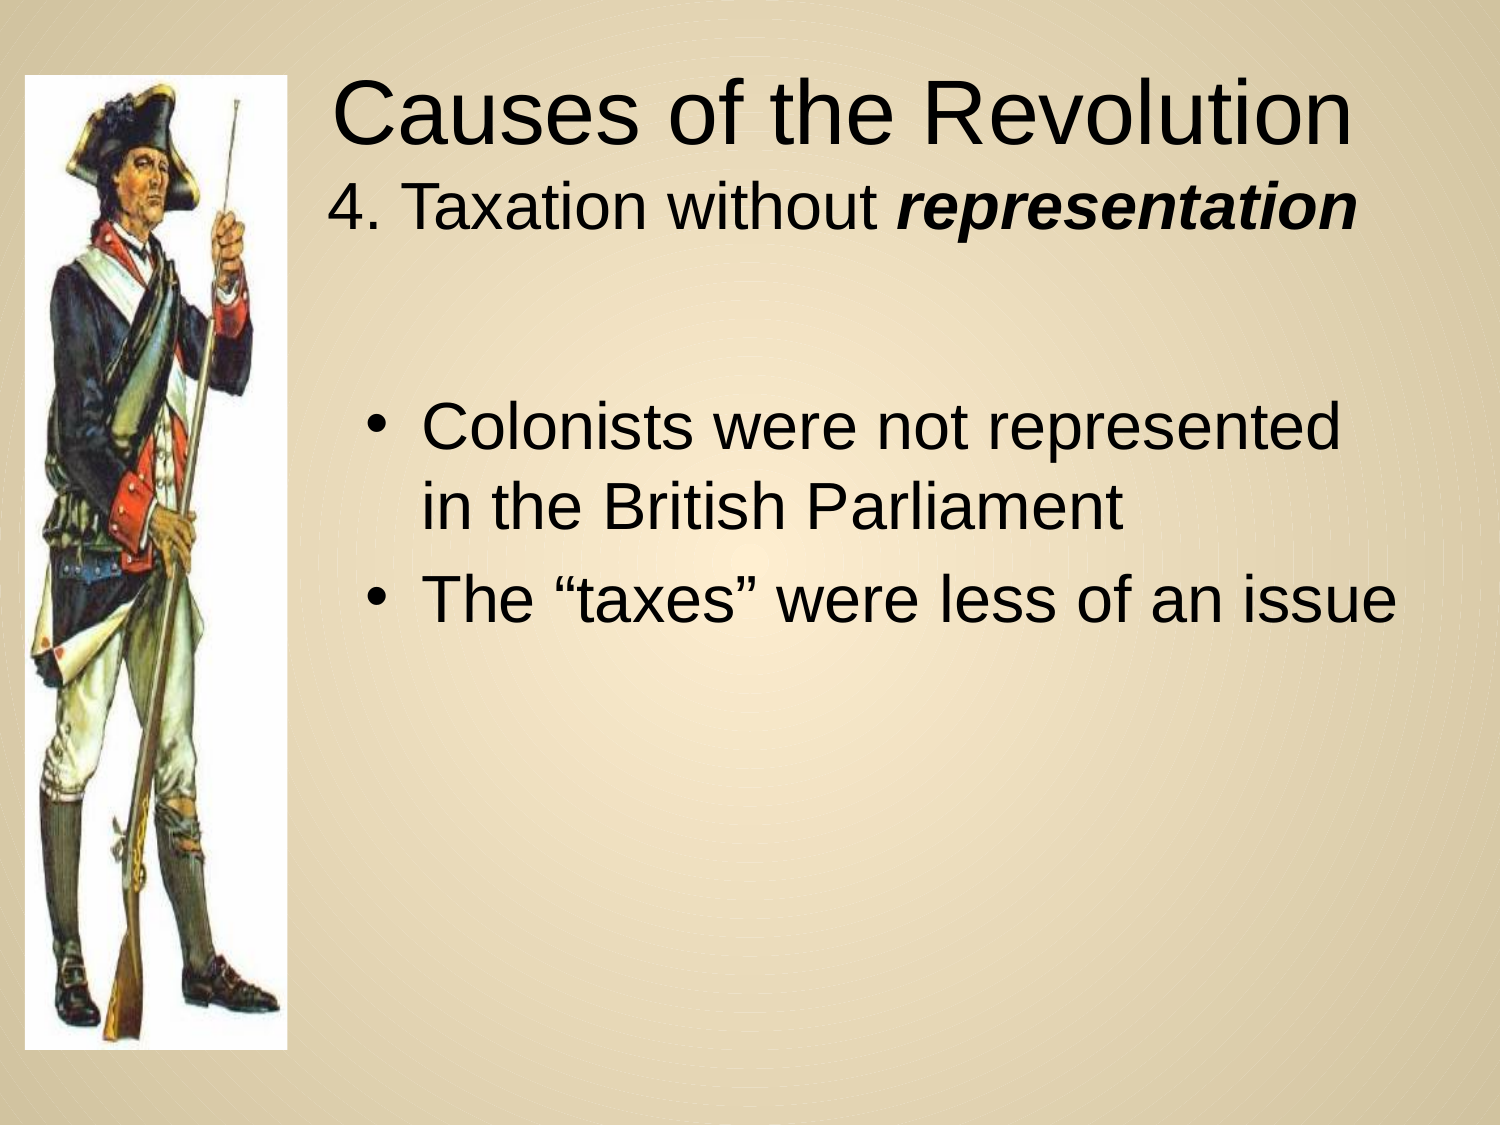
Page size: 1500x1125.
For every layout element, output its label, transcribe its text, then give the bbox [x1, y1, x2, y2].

picture [24, 75, 288, 1050]
list Colonists were not represented in the British Parliament The “taxes” were less of an issue [350, 375, 1425, 1005]
title Causes of the Revolution 4. Taxation without representation [262, 45, 1425, 233]
